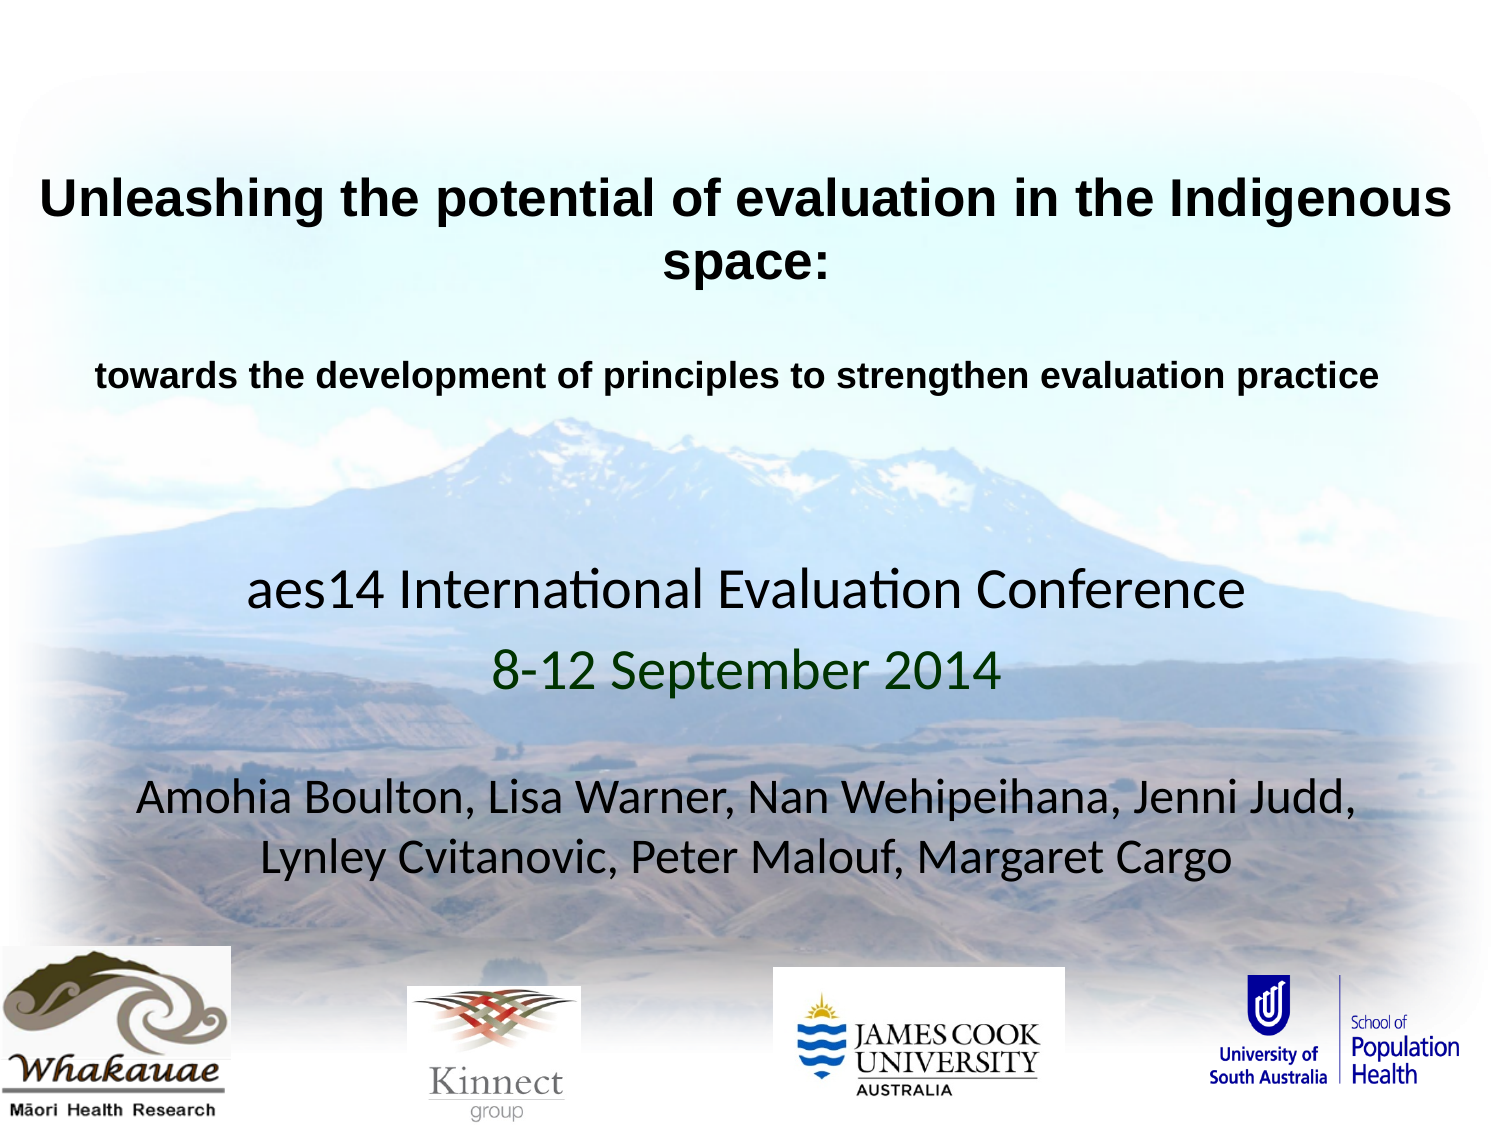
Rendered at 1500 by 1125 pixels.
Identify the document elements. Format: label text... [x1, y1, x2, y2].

picture [407, 986, 581, 1125]
picture [0, 946, 231, 1125]
picture [1210, 975, 1459, 1084]
subtitle aes14 International Evaluation Conference 8-12 September 2014 Amohia Boulton, Lisa Warner, Nan Wehipeihana, Jenni Judd, Lynley Cvitanovic, Peter Malouf, Margaret Cargo [114, 460, 1379, 1036]
title Unleashing the potential of evaluation in the Indigenous space: towards the development of principles to strengthen evaluation practice [17, 90, 1477, 473]
picture [773, 967, 1065, 1122]
